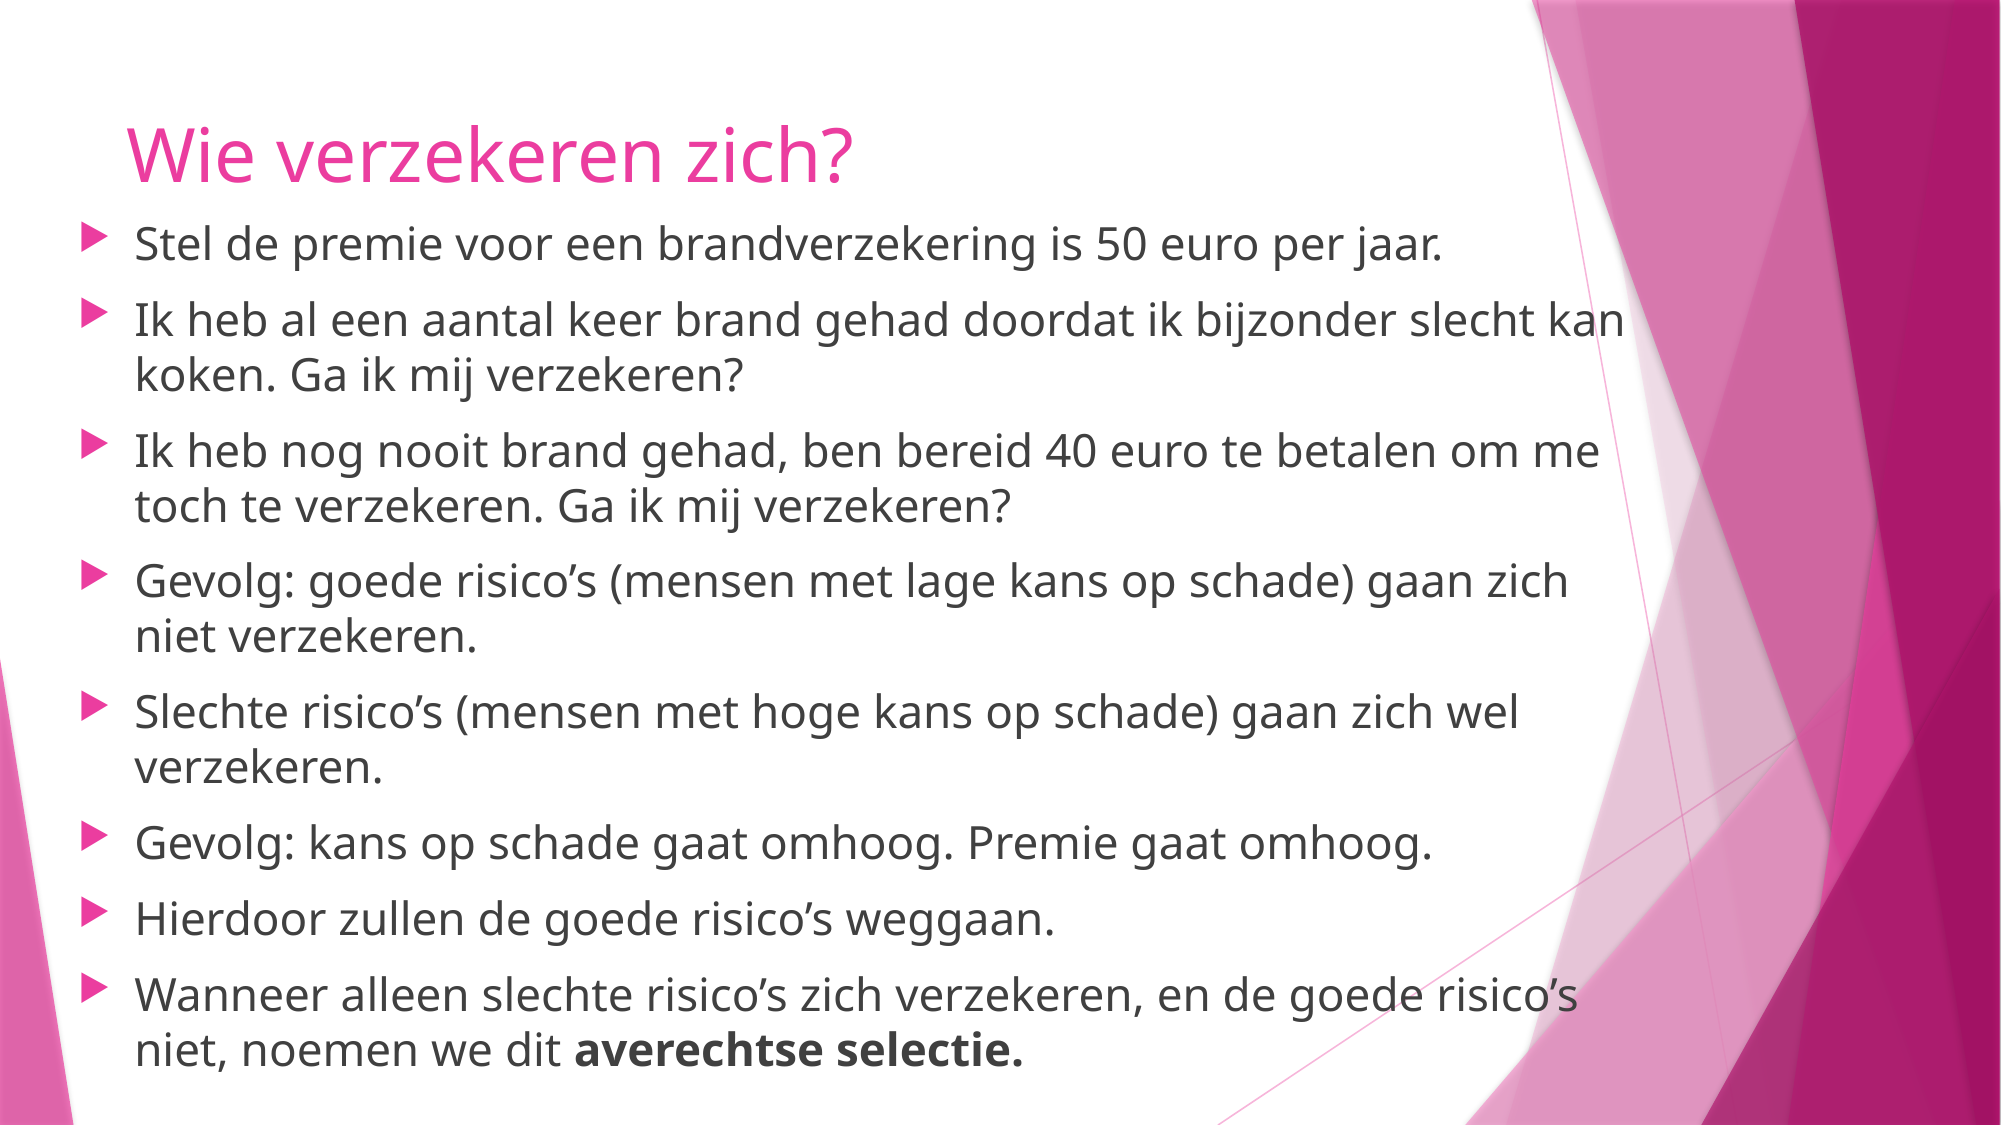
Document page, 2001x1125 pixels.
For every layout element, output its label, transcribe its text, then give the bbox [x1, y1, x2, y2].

list Stel de premie voor een brandverzekering is 50 euro per jaar. Ik heb al een aantal keer brand gehad doordat ik bijzonder slecht kan koken. Ga ik mij verzekeren? Ik heb nog nooit brand gehad, ben bereid 40 euro te betalen om me toch te verzekeren. Ga ik mij verzekeren? Gevolg: goede risico’s (mensen met lage kans op schade) gaan zich niet verzekeren. Slechte risico’s (mensen met hoge kans op schade) gaan zich wel verzekeren. Gevolg: kans op schade gaat omhoog. Premie gaat omhoog. Hierdoor zullen de goede risico’s weggaan. Wanneer alleen slechte risico’s zich verzekeren, en de goede risico’s niet, noemen we dit averechtse selectie. [63, 207, 1643, 991]
title Wie verzekeren zich? [111, 99, 1522, 207]
